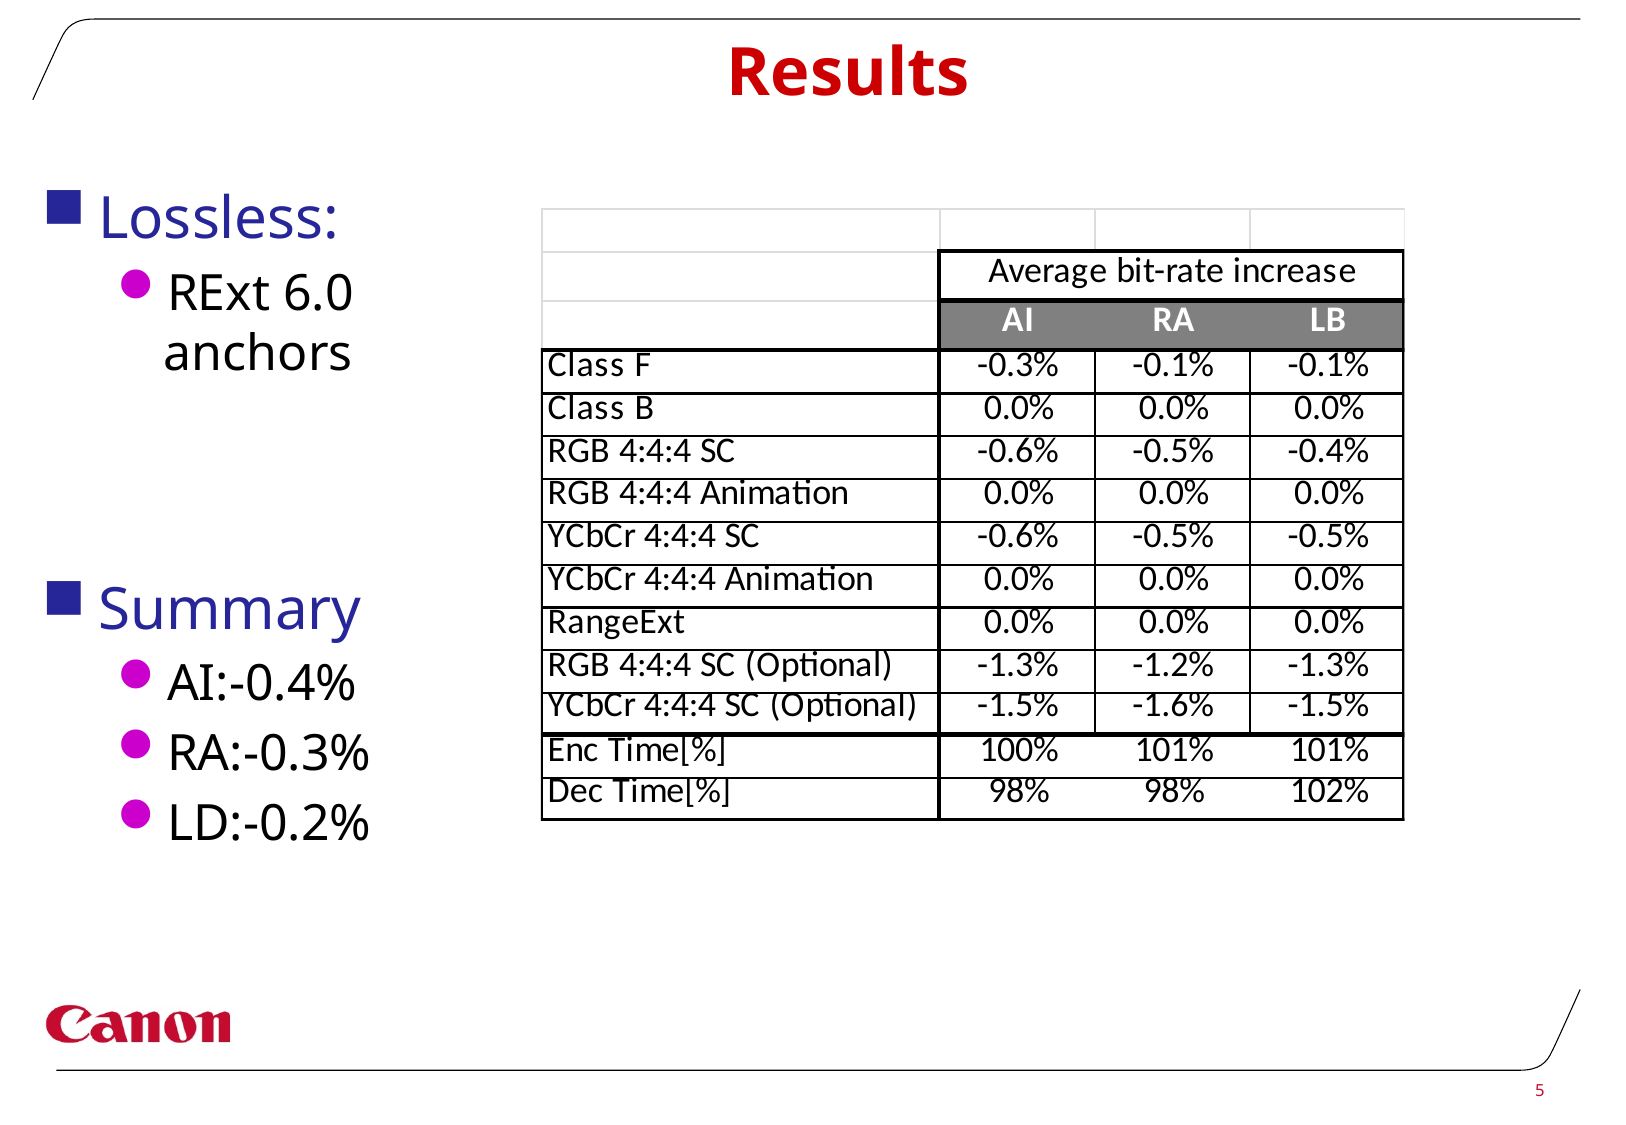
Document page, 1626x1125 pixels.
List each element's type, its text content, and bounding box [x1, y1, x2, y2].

list Lossless: RExt 6.0 anchors Summary AI:-0.4% RA:-0.3% LD:-0.2% [27, 172, 447, 1004]
slide_number 5 [1414, 1063, 1545, 1103]
picture [540, 207, 1407, 823]
picture [44, 1004, 232, 1043]
title Results [151, 19, 1546, 119]
